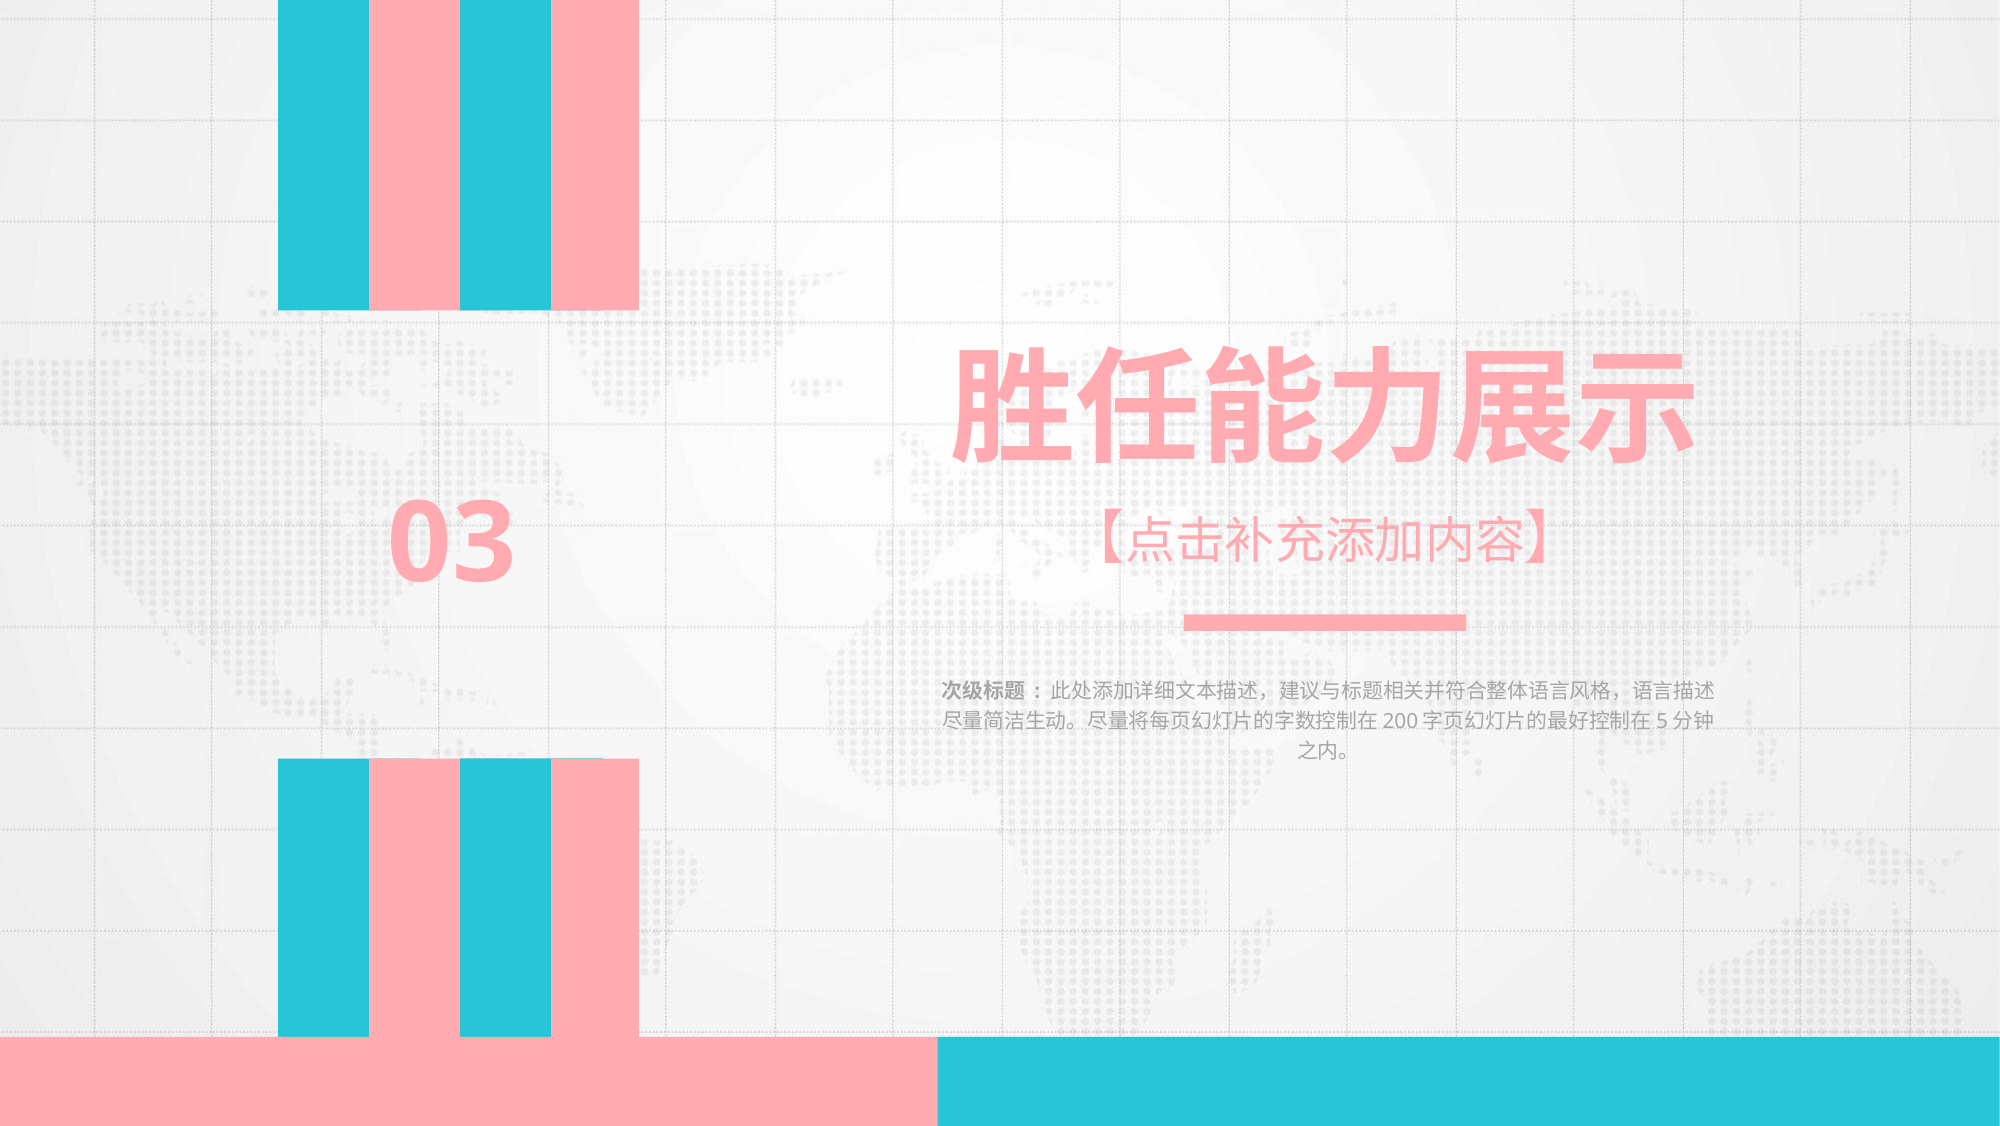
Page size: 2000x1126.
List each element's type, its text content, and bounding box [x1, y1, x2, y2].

text_box 【点击补充添加内容】 [1029, 493, 1621, 578]
text_box [937, 1036, 2000, 1126]
picture [0, 0, 2000, 1036]
text_box [0, 1036, 937, 1126]
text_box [278, 758, 640, 1069]
text_box 胜任能力展示 [919, 319, 1731, 485]
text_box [278, 0, 640, 311]
text_box [1183, 613, 1467, 632]
text_box 次级标题 : 此处添加详细文本描述，建议与标题相关并符合整体语言风格，语言描述尽量简洁生动。尽量将每页幻灯片的字数控制在200字页幻灯片的最好控制在5分钟之内。 [922, 663, 1734, 773]
text_box 03 [332, 461, 572, 612]
